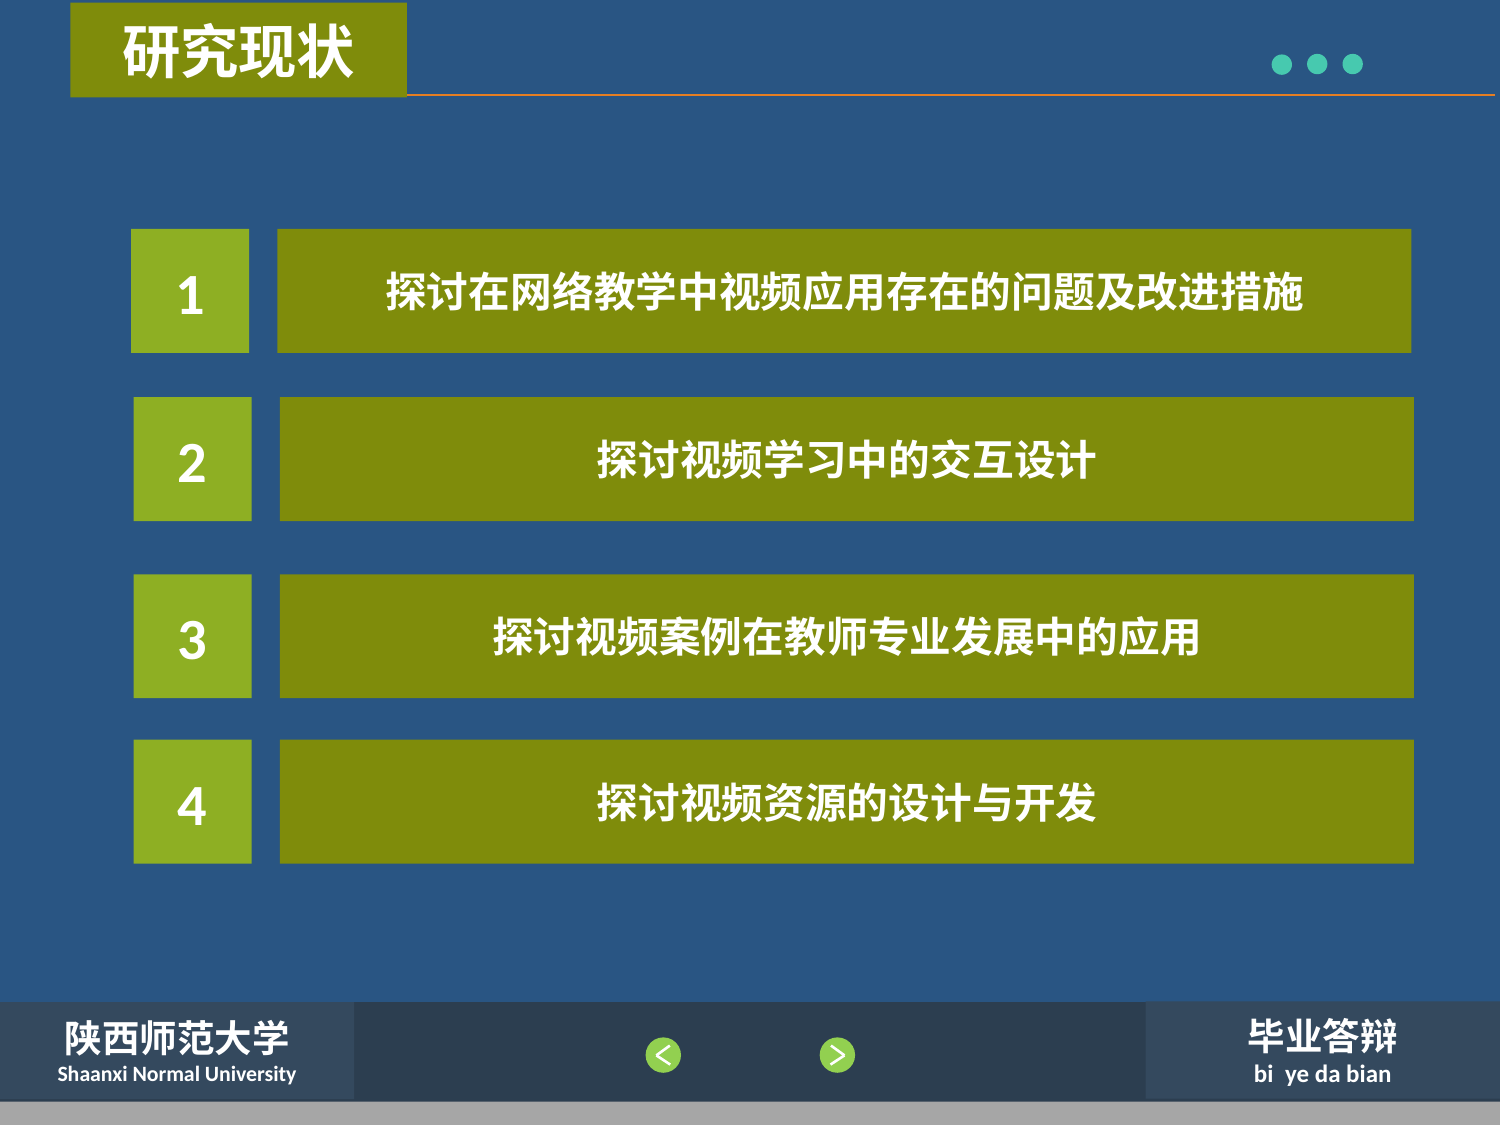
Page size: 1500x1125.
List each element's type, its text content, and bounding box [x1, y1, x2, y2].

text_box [819, 1037, 856, 1074]
text_box 探讨在网络教学中视频应用存在的问题及改进措施 [275, 227, 1413, 355]
text_box 2 [131, 395, 254, 523]
text_box 探讨视频案例在教师专业发展中的应用 [278, 572, 1416, 700]
text_box [356, 1000, 1144, 1100]
text_box 探讨视频资源的设计与开发 [278, 738, 1416, 866]
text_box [645, 1037, 682, 1074]
text_box 4 [131, 738, 254, 866]
text_box [0, 1100, 1500, 1125]
text_box 毕业答辩 bi ye da bian [1144, 999, 1500, 1101]
text_box 1 [129, 227, 251, 355]
text_box 探讨视频学习中的交互设计 [278, 395, 1416, 523]
text_box 3 [131, 572, 254, 700]
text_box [70, 2, 1496, 98]
text_box 陕西师范大学 Shaanxi Normal University [0, 1000, 356, 1101]
